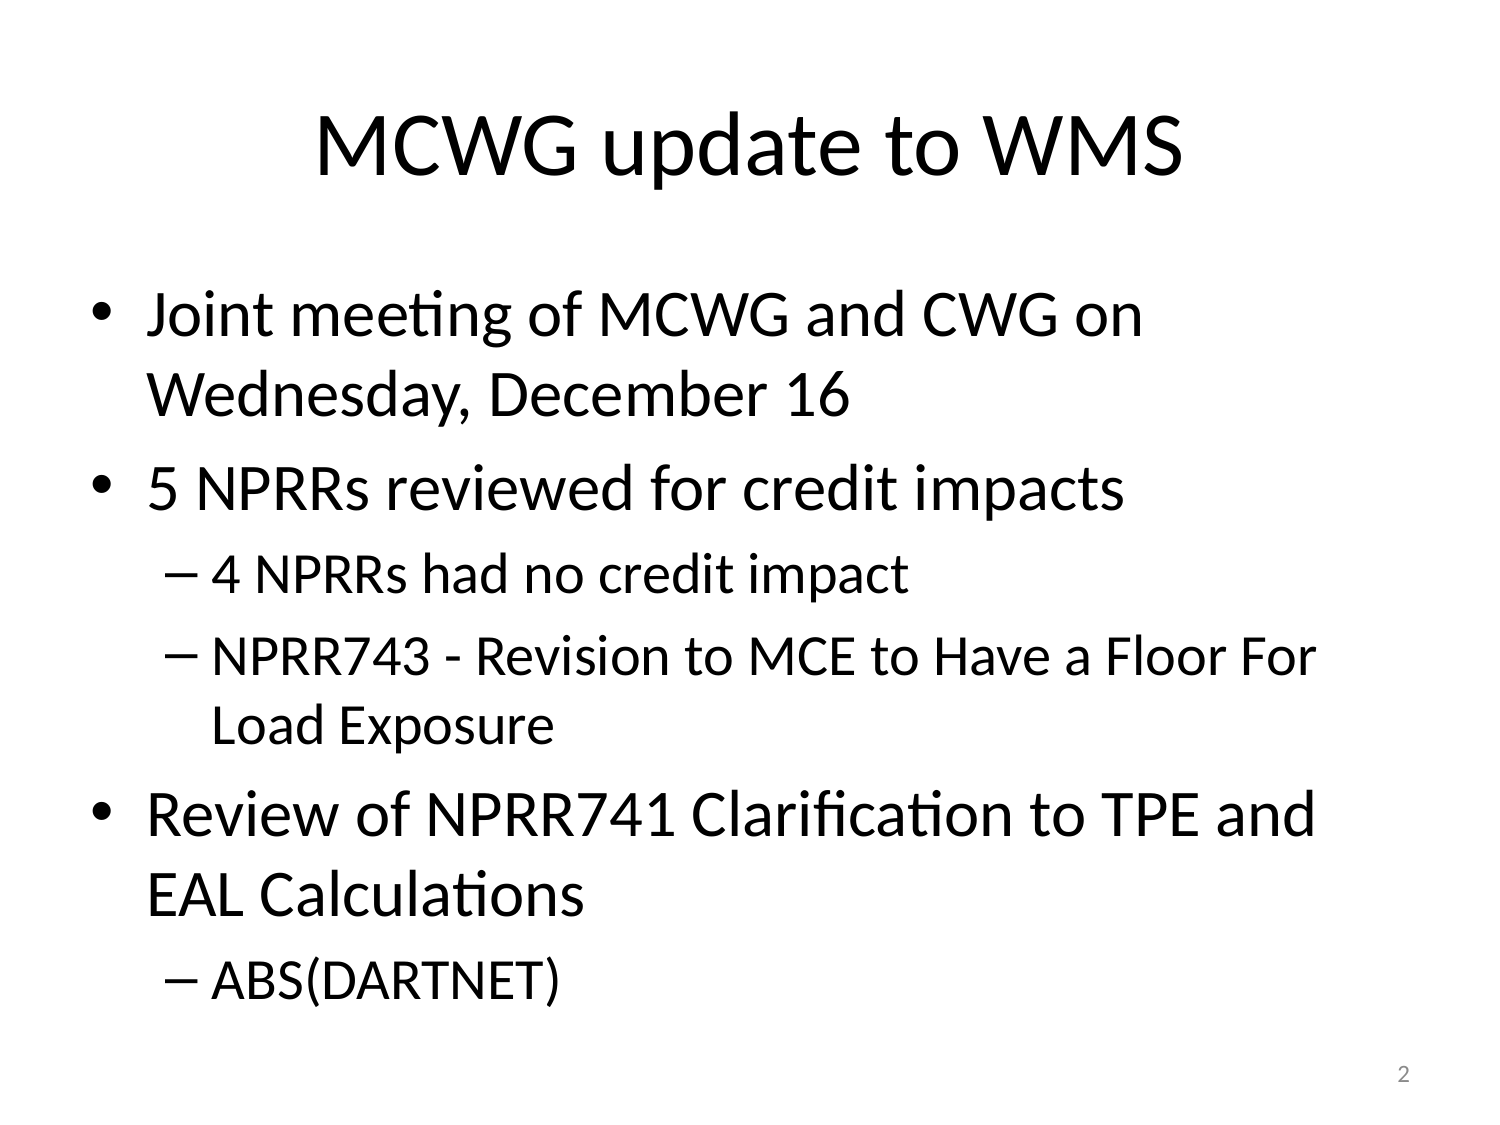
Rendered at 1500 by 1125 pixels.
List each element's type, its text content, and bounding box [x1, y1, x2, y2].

title MCWG update to WMS [75, 45, 1425, 233]
list Joint meeting of MCWG and CWG on Wednesday, December 16 5 NPRRs reviewed for credit impacts 4 NPRRs had no credit impact NPRR743 - Revision to MCE to Have a Floor For Load Exposure Review of NPRR741 Clarification to TPE and EAL Calculations ABS(DARTNET) [75, 262, 1425, 1050]
slide_number 2 [1074, 1042, 1425, 1103]
